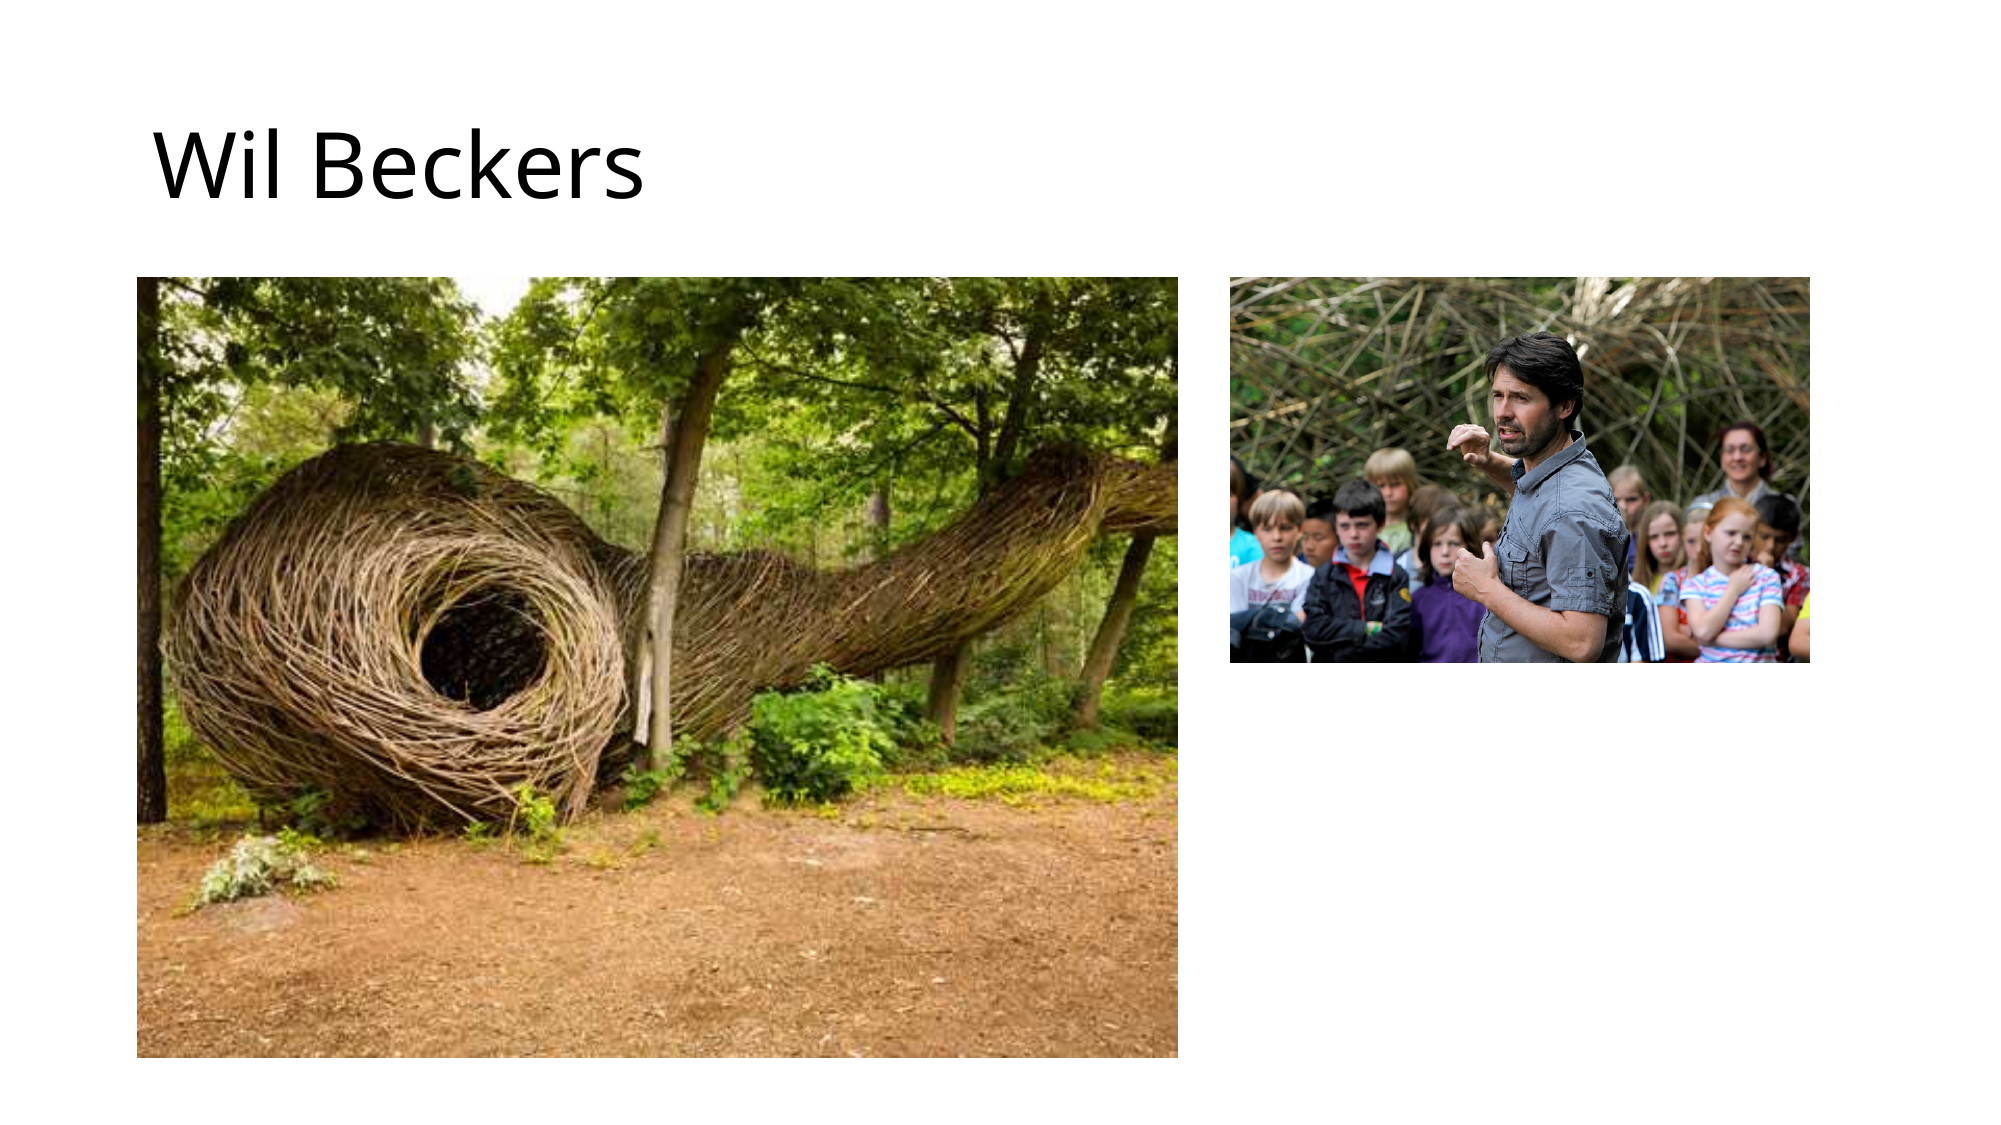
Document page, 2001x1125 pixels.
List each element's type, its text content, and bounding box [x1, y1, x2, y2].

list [1230, 277, 1810, 663]
title Wil Beckers [137, 59, 1863, 278]
picture [137, 277, 1178, 1058]
